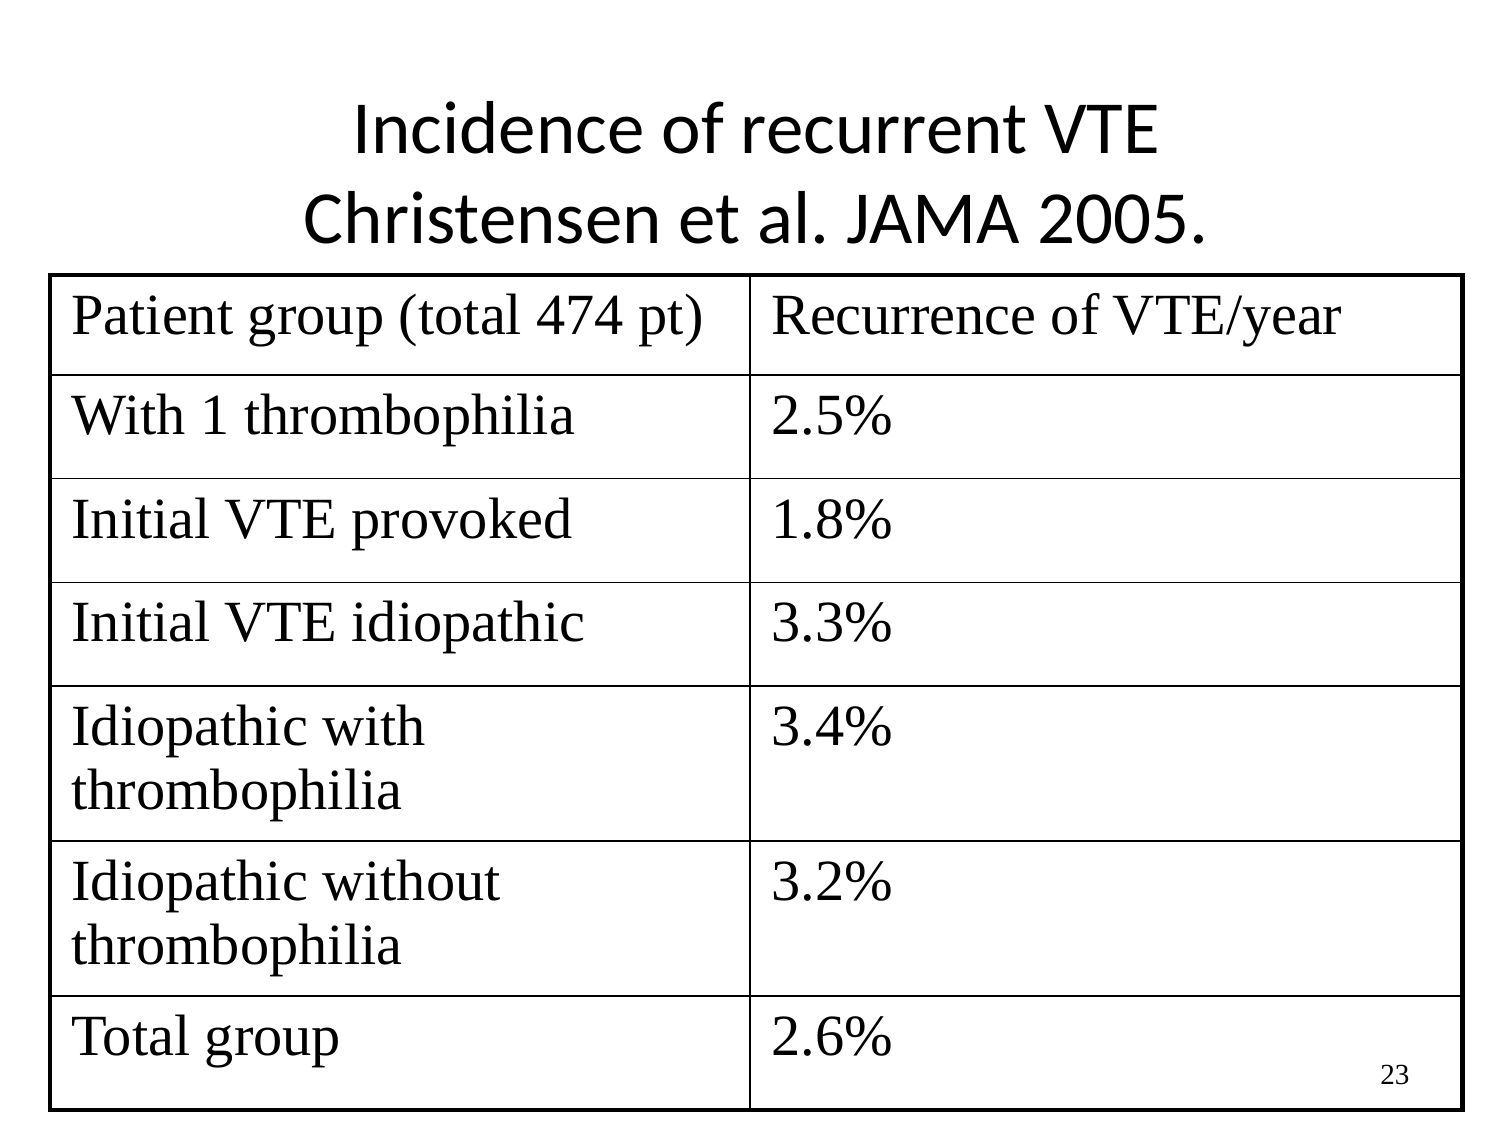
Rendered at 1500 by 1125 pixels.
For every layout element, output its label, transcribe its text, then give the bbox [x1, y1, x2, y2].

table_cell Idiopathic without thrombophilia [52, 842, 749, 995]
table_cell Idiopathic with thrombophilia [52, 687, 749, 840]
table_cell With 1 thrombophilia [52, 376, 749, 478]
table_cell 3.2% [751, 842, 1460, 995]
table_cell 2.6% [751, 997, 1460, 1108]
table_cell Initial VTE provoked [52, 479, 749, 582]
table_cell Total group [52, 997, 749, 1108]
table_cell 3.4% [751, 687, 1460, 840]
table_cell 2.5% [751, 376, 1460, 478]
table_header Patient group (total 474 pt) [52, 277, 749, 374]
table_header Recurrence of VTE/year [751, 277, 1460, 374]
table_cell Initial VTE idiopathic [52, 583, 749, 685]
title Incidence of recurrent VTE Christensen et al. JAMA 2005. [125, 62, 1388, 273]
table_cell 3.3% [751, 583, 1460, 685]
table_cell 1.8% [751, 479, 1460, 582]
